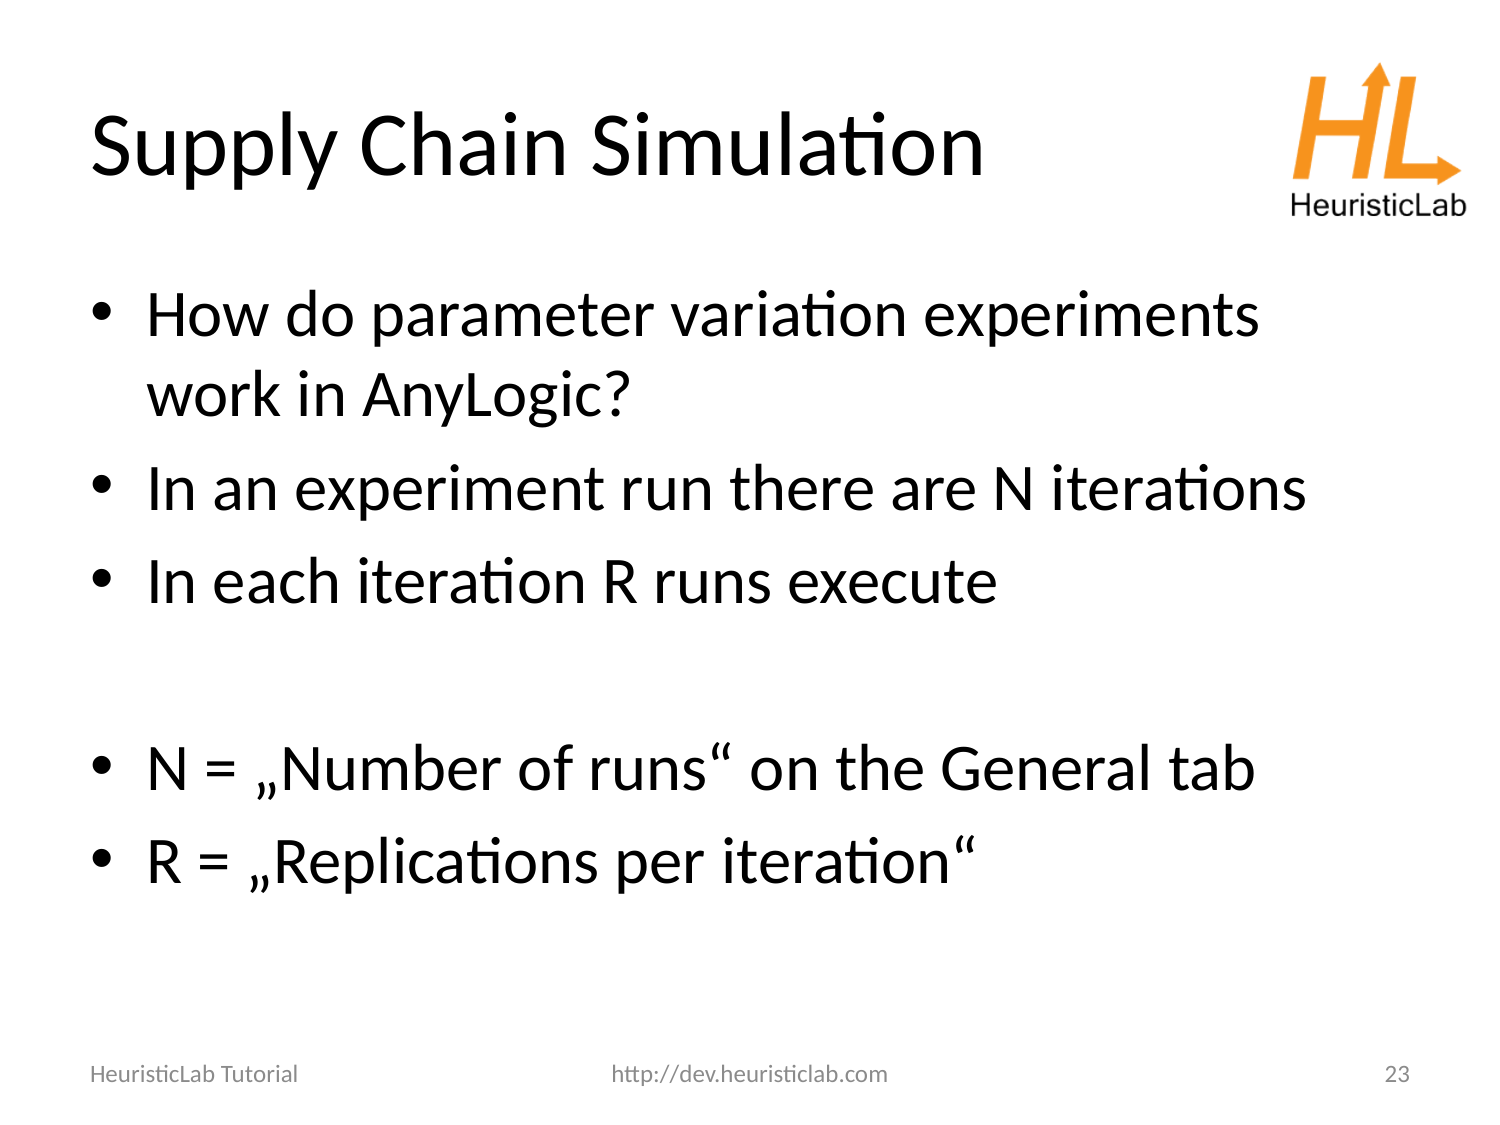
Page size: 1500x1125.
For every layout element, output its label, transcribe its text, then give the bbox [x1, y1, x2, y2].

title Supply Chain Simulation [75, 45, 1282, 233]
picture [1281, 27, 1474, 244]
list How do parameter variation experiments work in AnyLogic? In an experiment run there are N iterations In each iteration R runs execute N = „Number of runs“ on the General tab R = „Replications per iteration“ [75, 262, 1425, 1005]
slide_number HeuristicLab Tutorial [75, 1042, 425, 1103]
slide_number 23 [1074, 1042, 1425, 1103]
footer http://dev.heuristiclab.com [512, 1042, 988, 1103]
